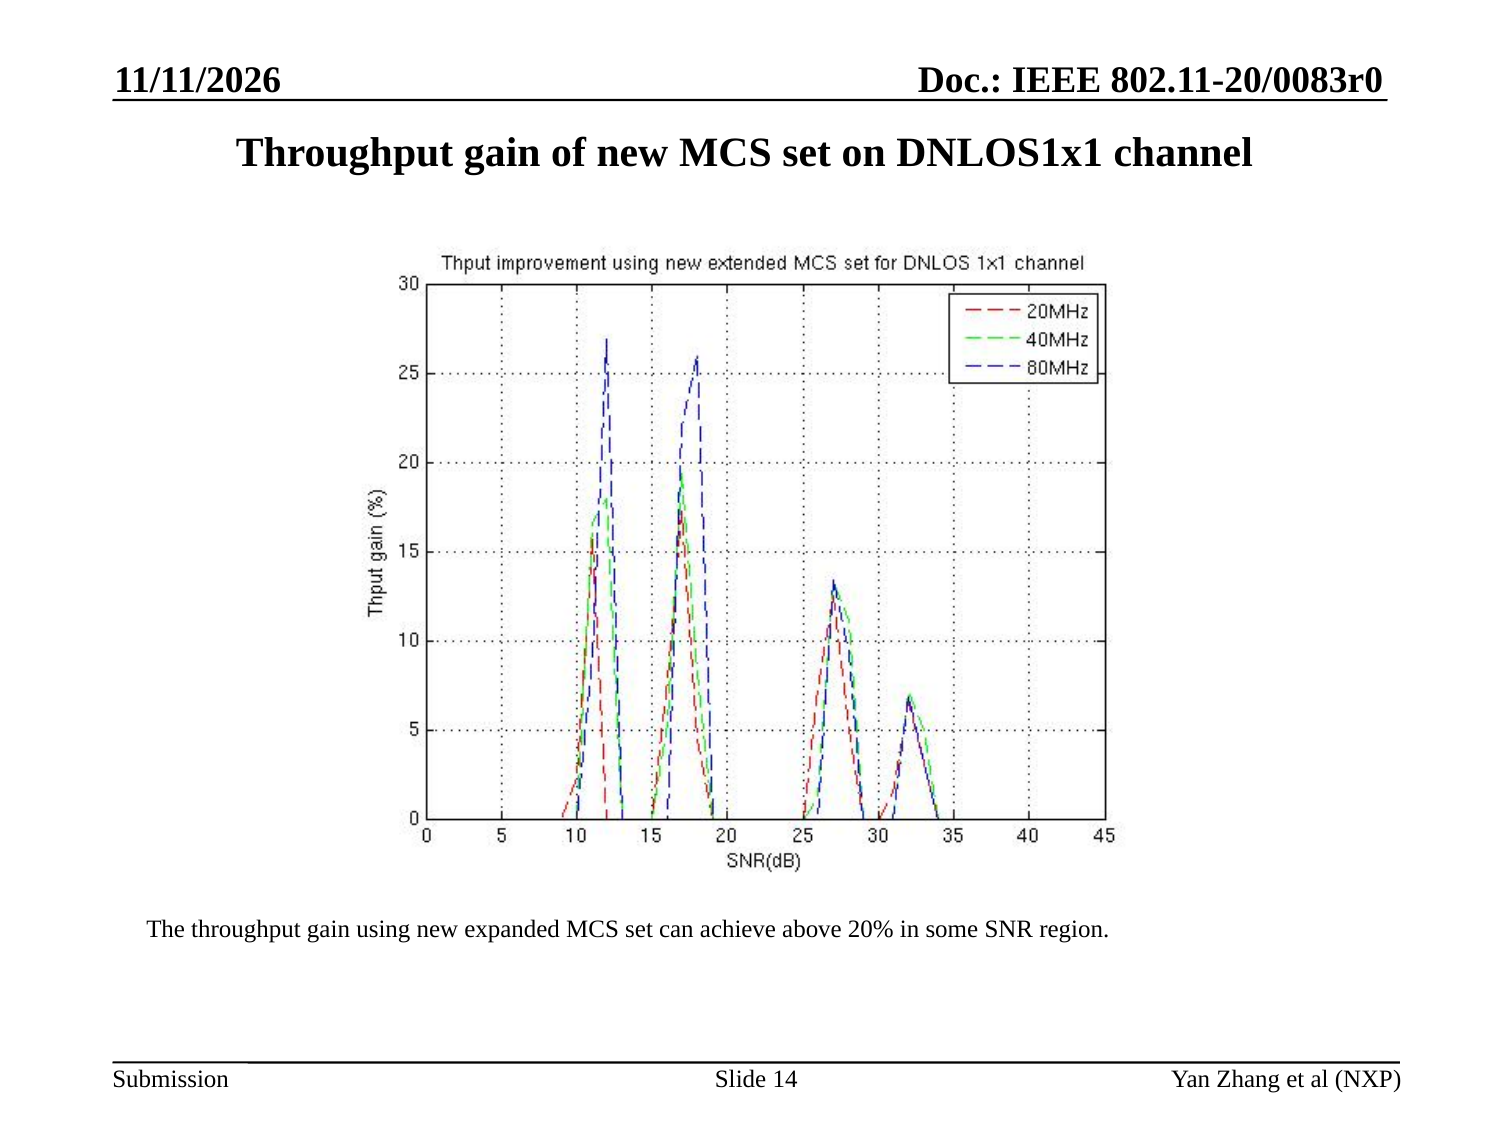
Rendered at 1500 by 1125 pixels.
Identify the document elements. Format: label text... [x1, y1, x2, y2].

footer Yan Zhang et al (NXP) [1073, 1061, 1402, 1093]
list The throughput gain using new expanded MCS set can achieve above 20% in some SNR region. [130, 904, 1407, 988]
picture [312, 234, 1188, 891]
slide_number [114, 54, 368, 101]
title Throughput gain of new MCS set on DNLOS1x1 channel [112, 124, 1388, 176]
slide_number Slide 14 [712, 1061, 800, 1093]
